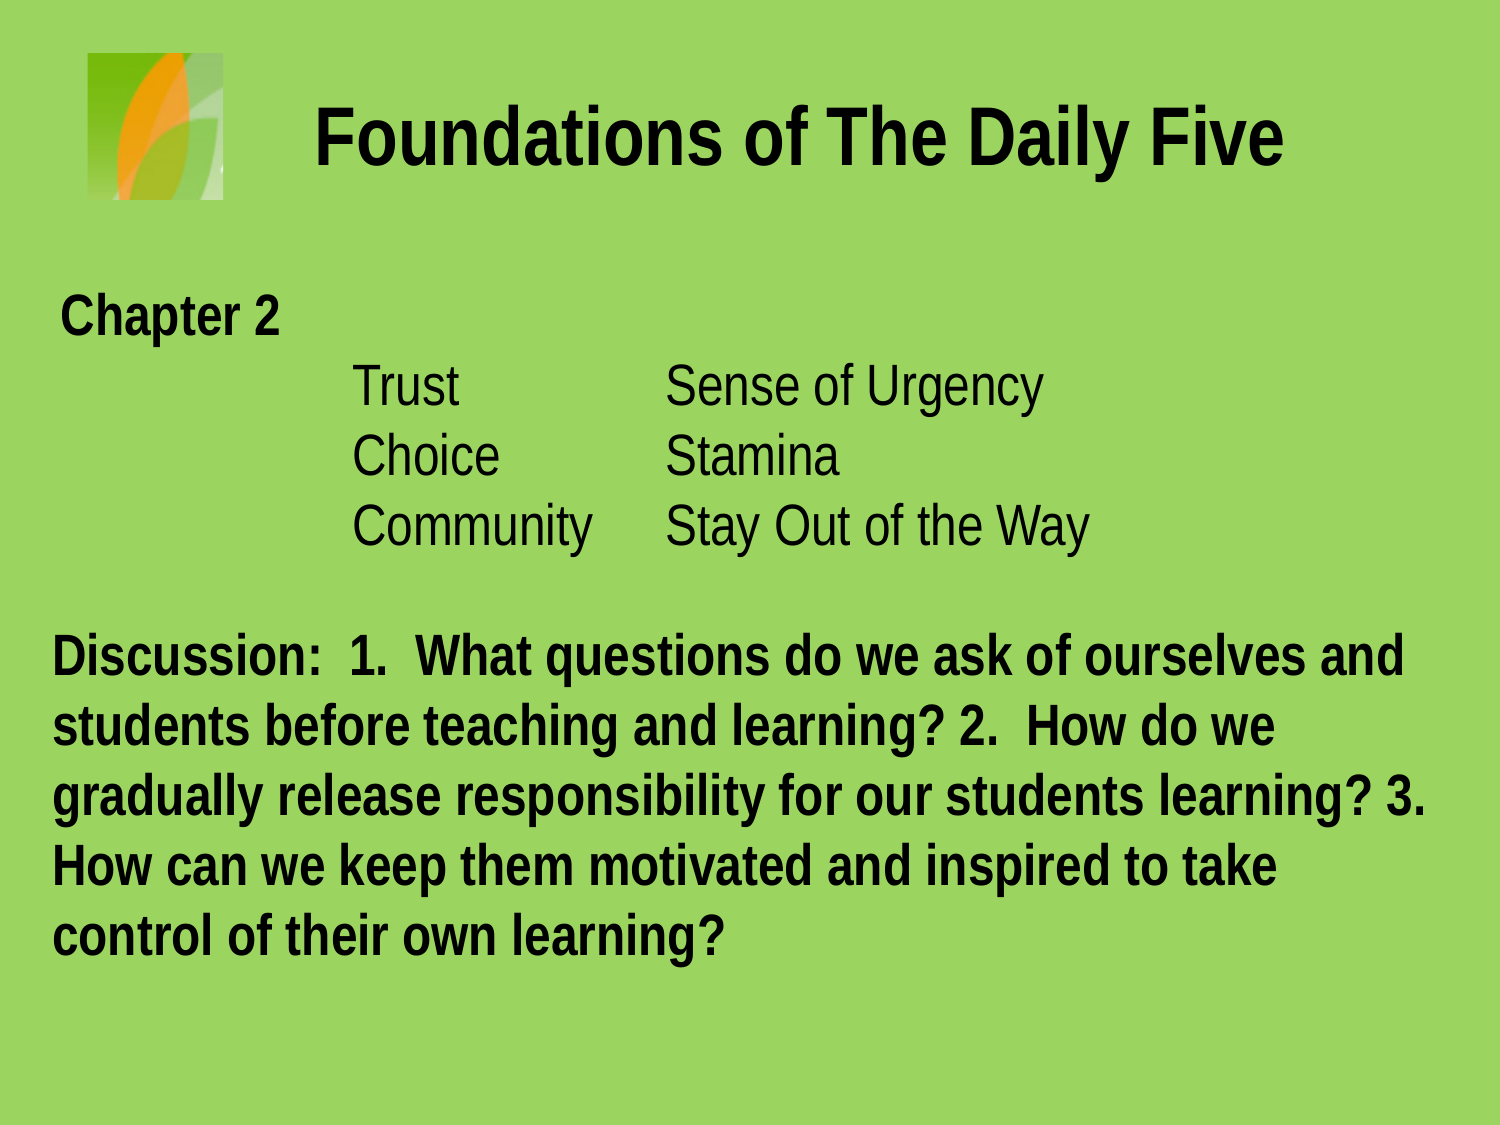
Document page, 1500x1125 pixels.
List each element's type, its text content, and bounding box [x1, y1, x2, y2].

text_box Foundations of The Daily Five [299, 75, 1350, 190]
text_box Chapter 2 Trust Sense of Urgency Choice Stamina Community Stay Out of the Way Discussion: 1. What questions do we ask of ourselves and students before teaching and learning? 2. How do we gradually release responsibility for our students learning? 3. How can we keep them motivated and inspired to take control of their own learning? [37, 224, 1463, 975]
picture [87, 53, 224, 201]
